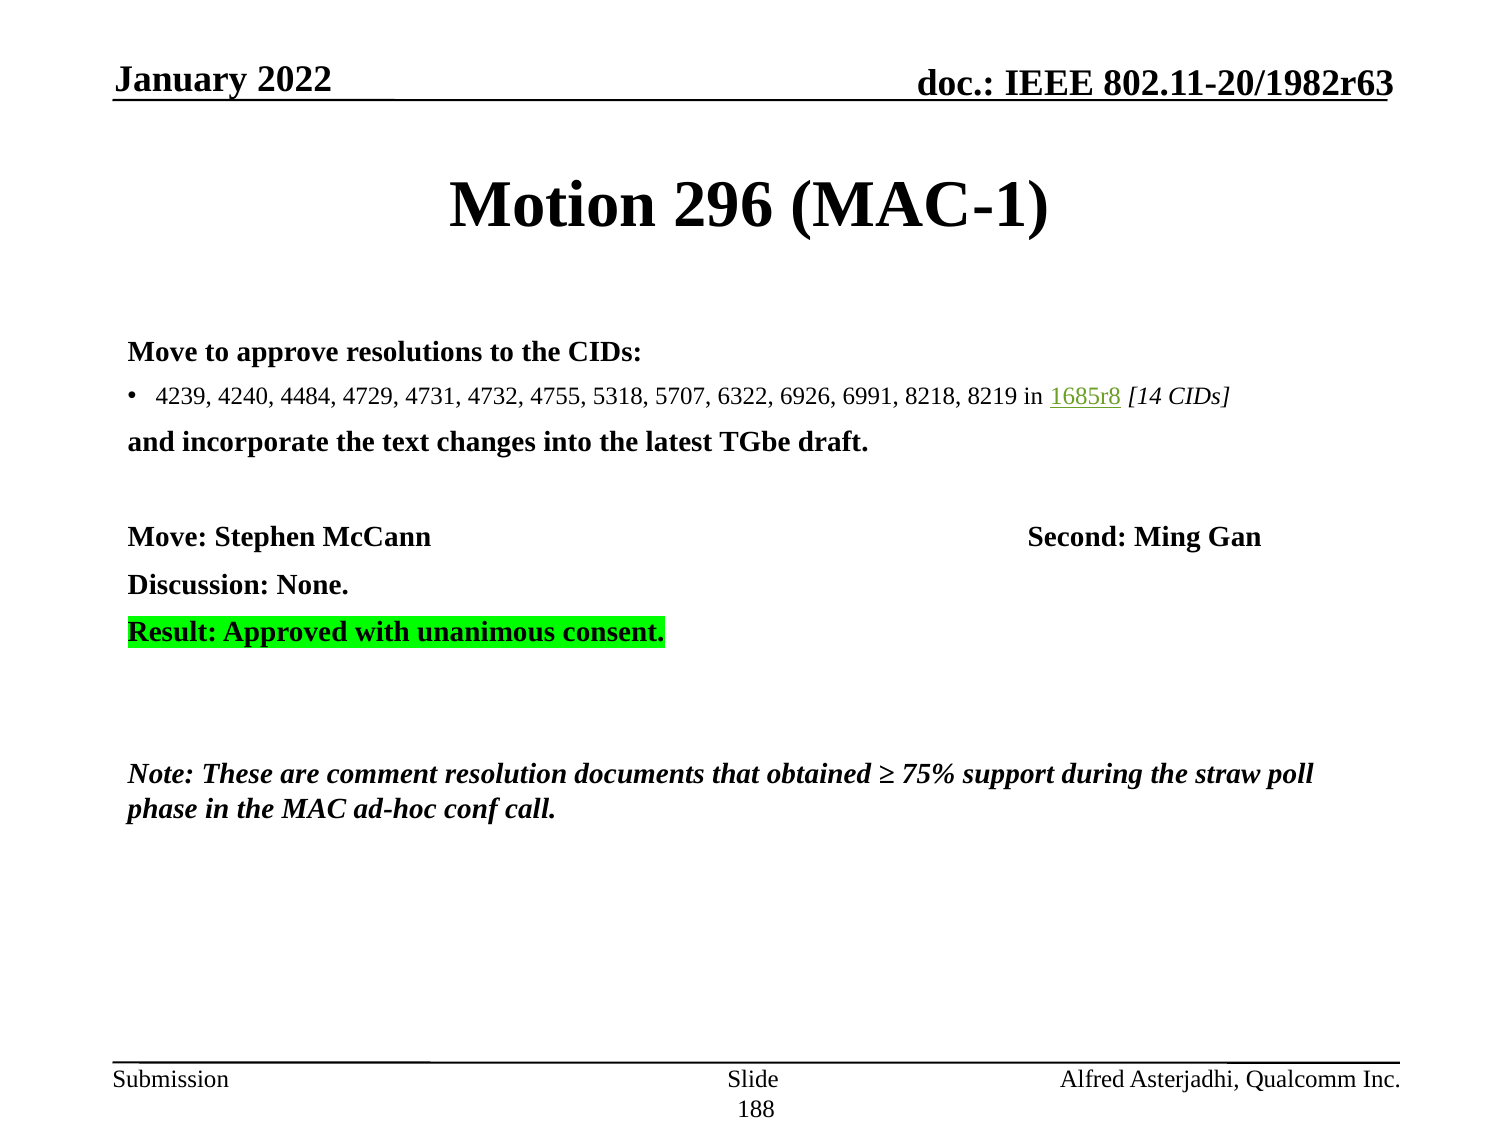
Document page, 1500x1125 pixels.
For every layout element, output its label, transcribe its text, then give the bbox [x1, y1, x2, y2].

footer Alfred Asterjadhi, Qualcomm Inc. [878, 1061, 1402, 1093]
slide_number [114, 54, 423, 100]
title Motion 296 (MAC-1) [112, 112, 1388, 288]
slide_number Slide 188 [712, 1061, 800, 1123]
list Move to approve resolutions to the CIDs: 4239, 4240, 4484, 4729, 4731, 4732, 4755, 5318, 5707, 6322, 6926, 6991, 8218, 8219 in 1685r8 [14 CIDs] and incorporate the text changes into the latest TGbe draft. Move: Stephen McCann Second: Ming Gan Discussion: None. Result: Approved with unanimous consent. Note: These are comment resolution documents that obtained ≥ 75% support during the straw poll phase in the MAC ad-hoc conf call. [112, 324, 1388, 1063]
